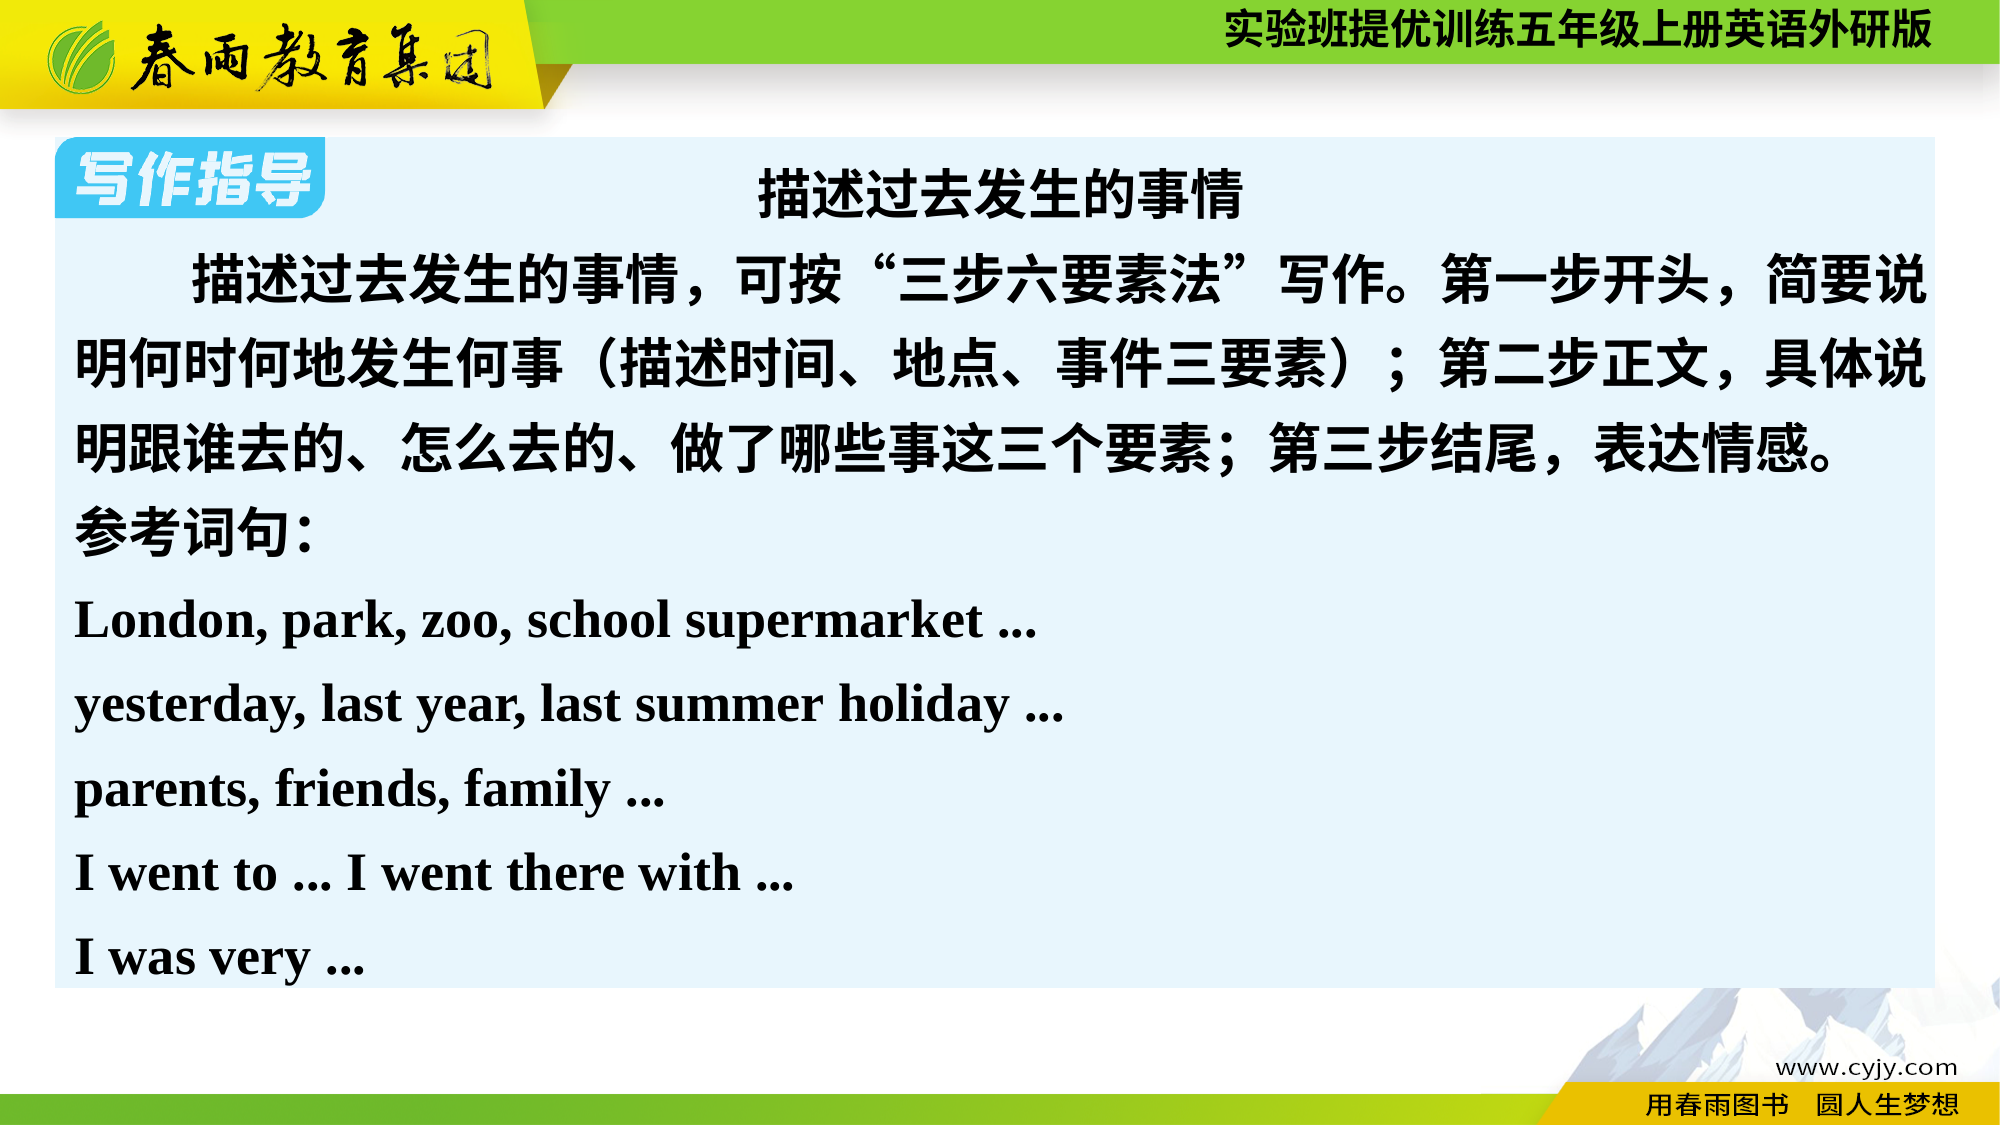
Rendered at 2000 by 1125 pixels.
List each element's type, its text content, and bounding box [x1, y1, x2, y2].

list 描述过去发生的事情 描述过去发生的事情，可按“三步六要素法”写作。第一步开头，简要说明何时何地发生何事（描述时间、地点、事件三要素）；第二步正文，具体说明跟谁去的、怎么去的、做了哪些事这三个要素；第三步结尾，表达情感。 参考词句： London, park, zoo, school supermarket ... yesterday, last year, last summer holiday ... parents, friends, family ... I went to ... I went there with ... I was very ... [59, 133, 1944, 1003]
picture [0, 0, 2000, 1125]
